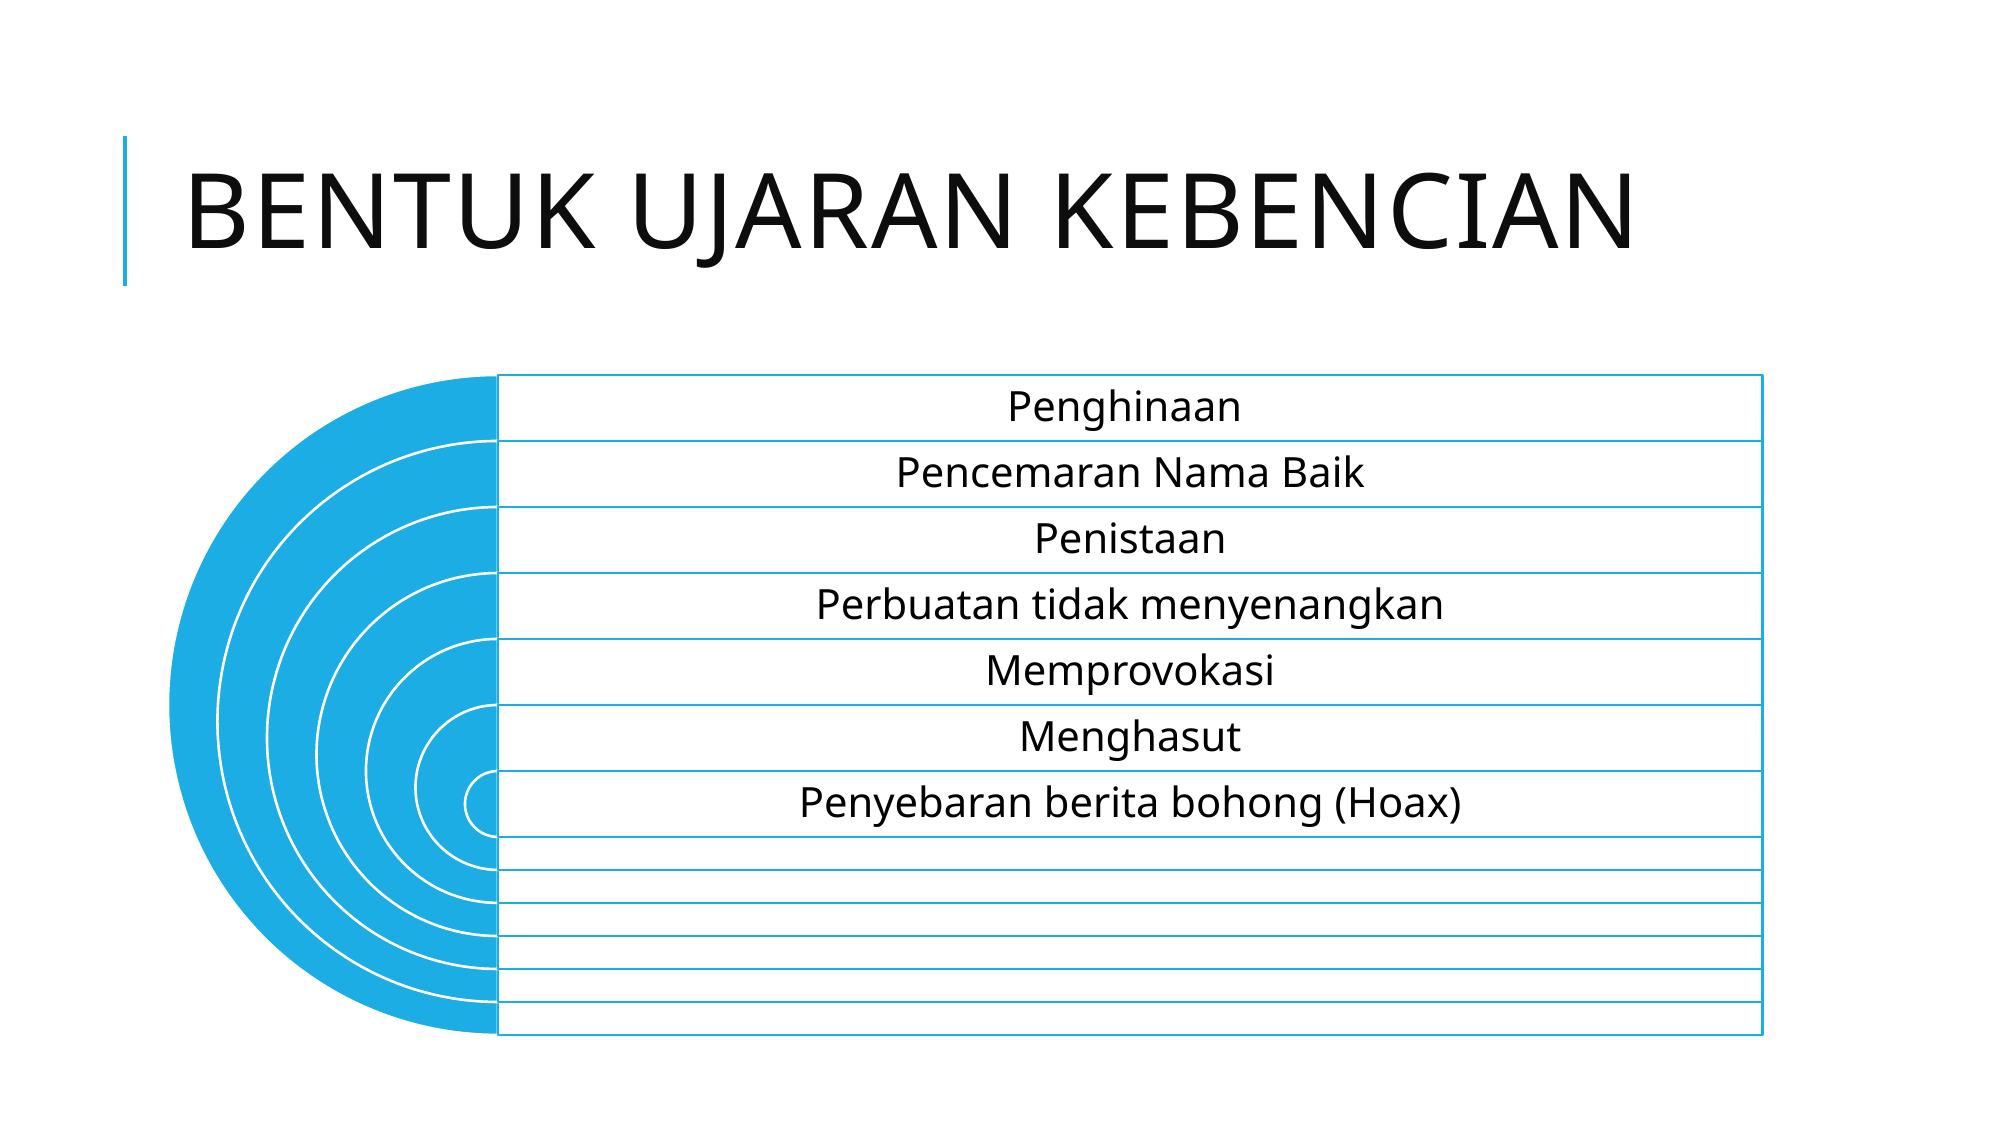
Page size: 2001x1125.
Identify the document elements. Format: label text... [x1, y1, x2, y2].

title BENTUK UJARAN KEBENCIAN [168, 96, 1763, 342]
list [167, 374, 1763, 1036]
